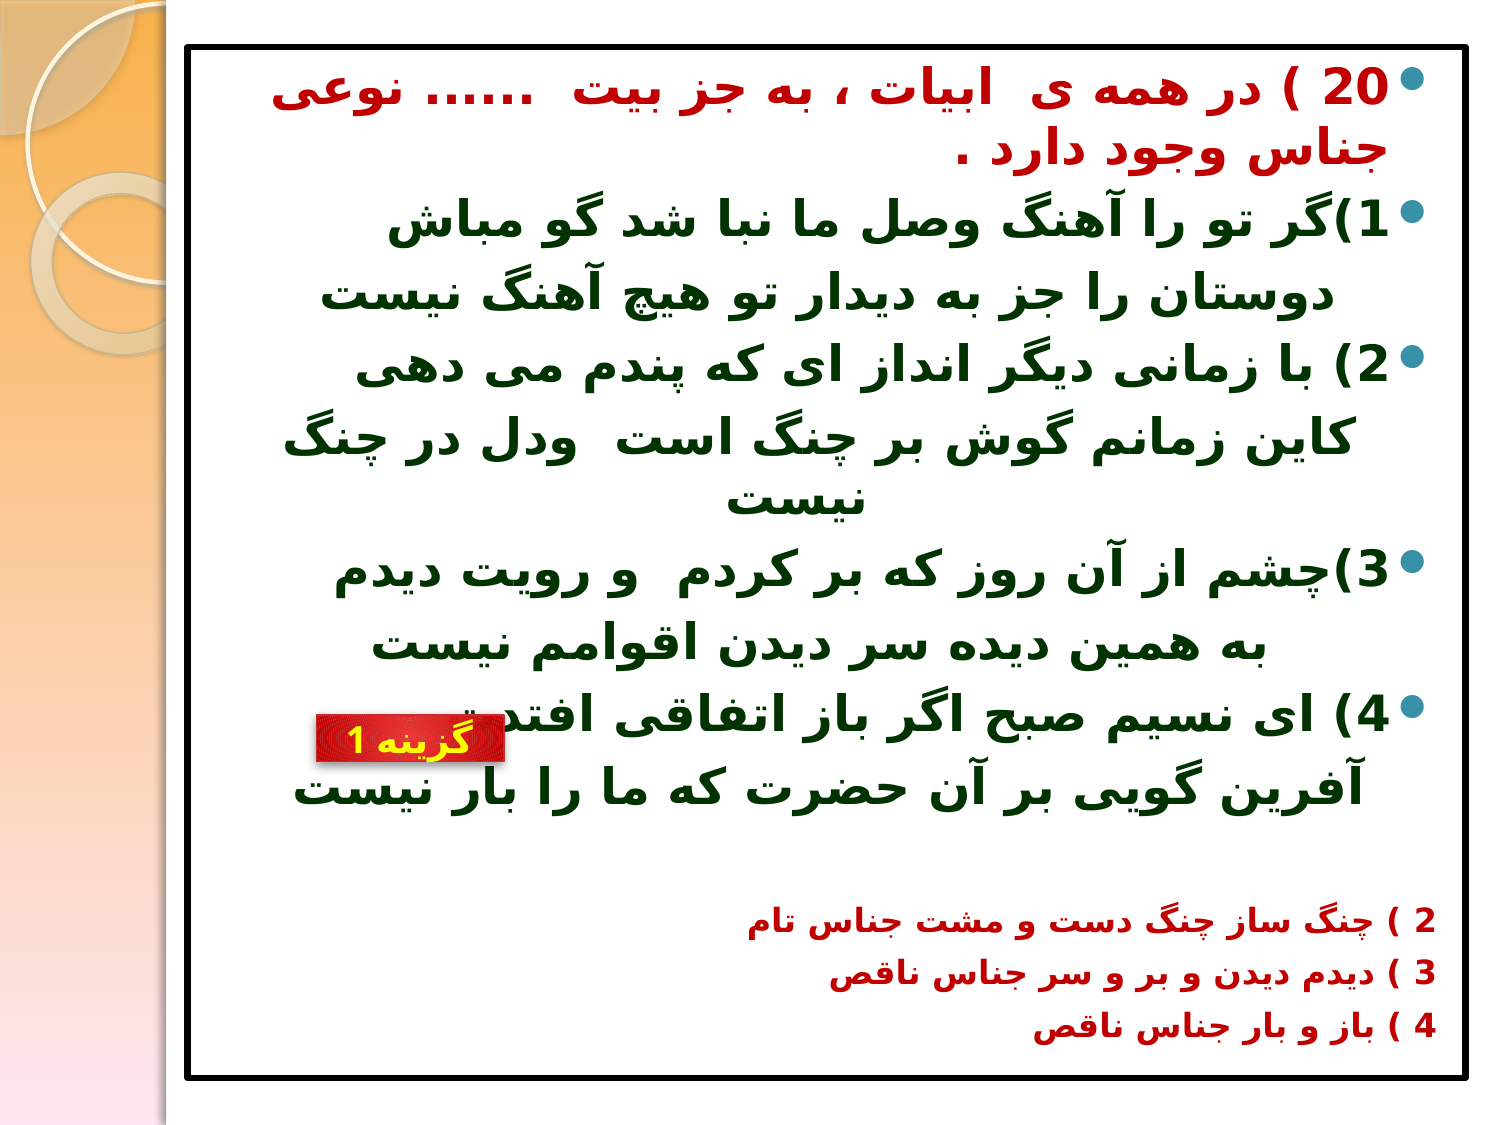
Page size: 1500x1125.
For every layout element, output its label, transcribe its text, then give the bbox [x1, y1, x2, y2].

list 20 ) در همه ی ابیات ، به جز بیت ...... نوعی جناس وجود دارد . 1)گر تو را آهنگ وصل ما نبا شد گو مباش دوستان را جز به دیدار تو هیچ آهنگ نیست 2) با زمانی دیگر انداز ای که پندم می دهی کاین زمانم گوش بر چنگ است ودل در چنگ نیست 3)چشم از آن روز که بر کردم و رویت دیدم به همین دیده سر دیدن اقوامم نیست 4) ای نسیم صبح اگر باز اتفاقی افتدت آفرین گویی بر آن حضرت که ما را بار نیست 2 ) چنگ ساز چنگ دست و مشت جناس تام 3 ) ديدم ديدن و بر و سر جناس ناقص 4 ) باز و بار جناس ناقص [185, 45, 1468, 1080]
text_box گزینه 1 [316, 714, 505, 762]
